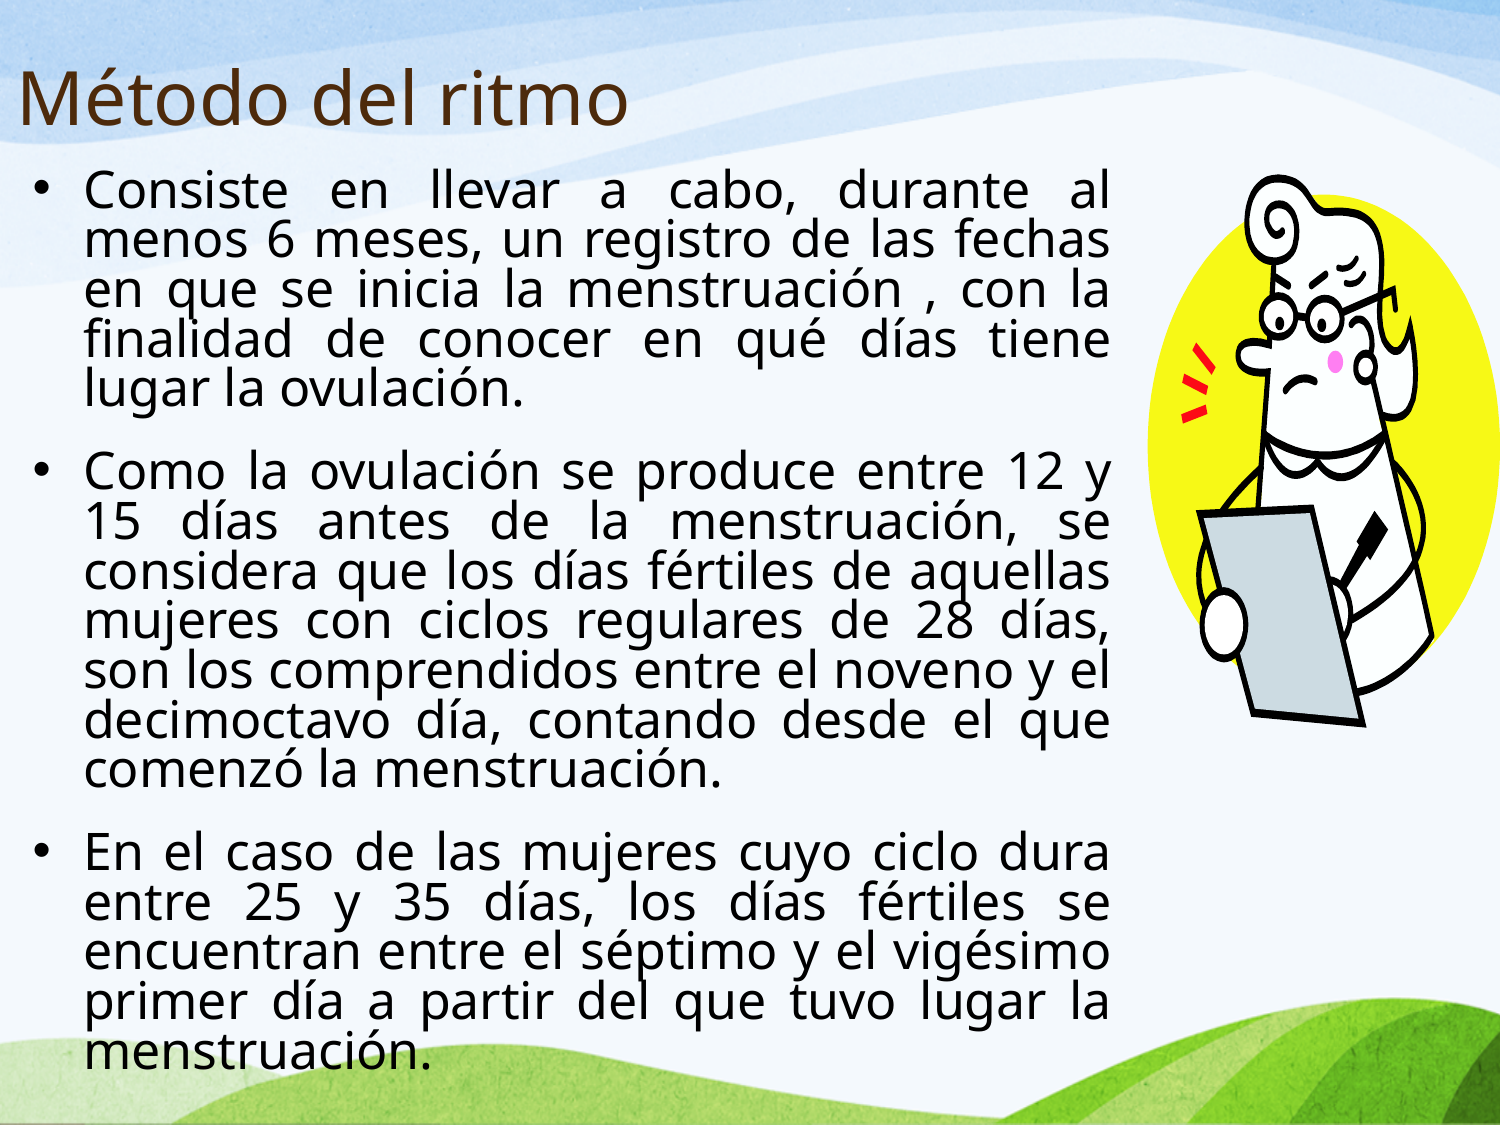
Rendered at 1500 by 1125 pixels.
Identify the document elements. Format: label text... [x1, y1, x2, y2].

title Método del ritmo [1, 1, 762, 149]
picture [0, 0, 1500, 1125]
list Consiste en llevar a cabo, durante al menos 6 meses, un registro de las fechas en que se inicia la menstruación , con la finalidad de conocer en qué días tiene lugar la ovulación. Como la ovulación se produce entre 12 y 15 días antes de la menstruación, se considera que los días fértiles de aquellas mujeres con ciclos regulares de 28 días, son los comprendidos entre el noveno y el decimoctavo día, contando desde el que comenzó la menstruación. En el caso de las mujeres cuyo ciclo dura entre 25 y 35 días, los días fértiles se encuentran entre el séptimo y el vigésimo primer día a partir del que tuvo lugar la menstruación. [17, 160, 1128, 1106]
